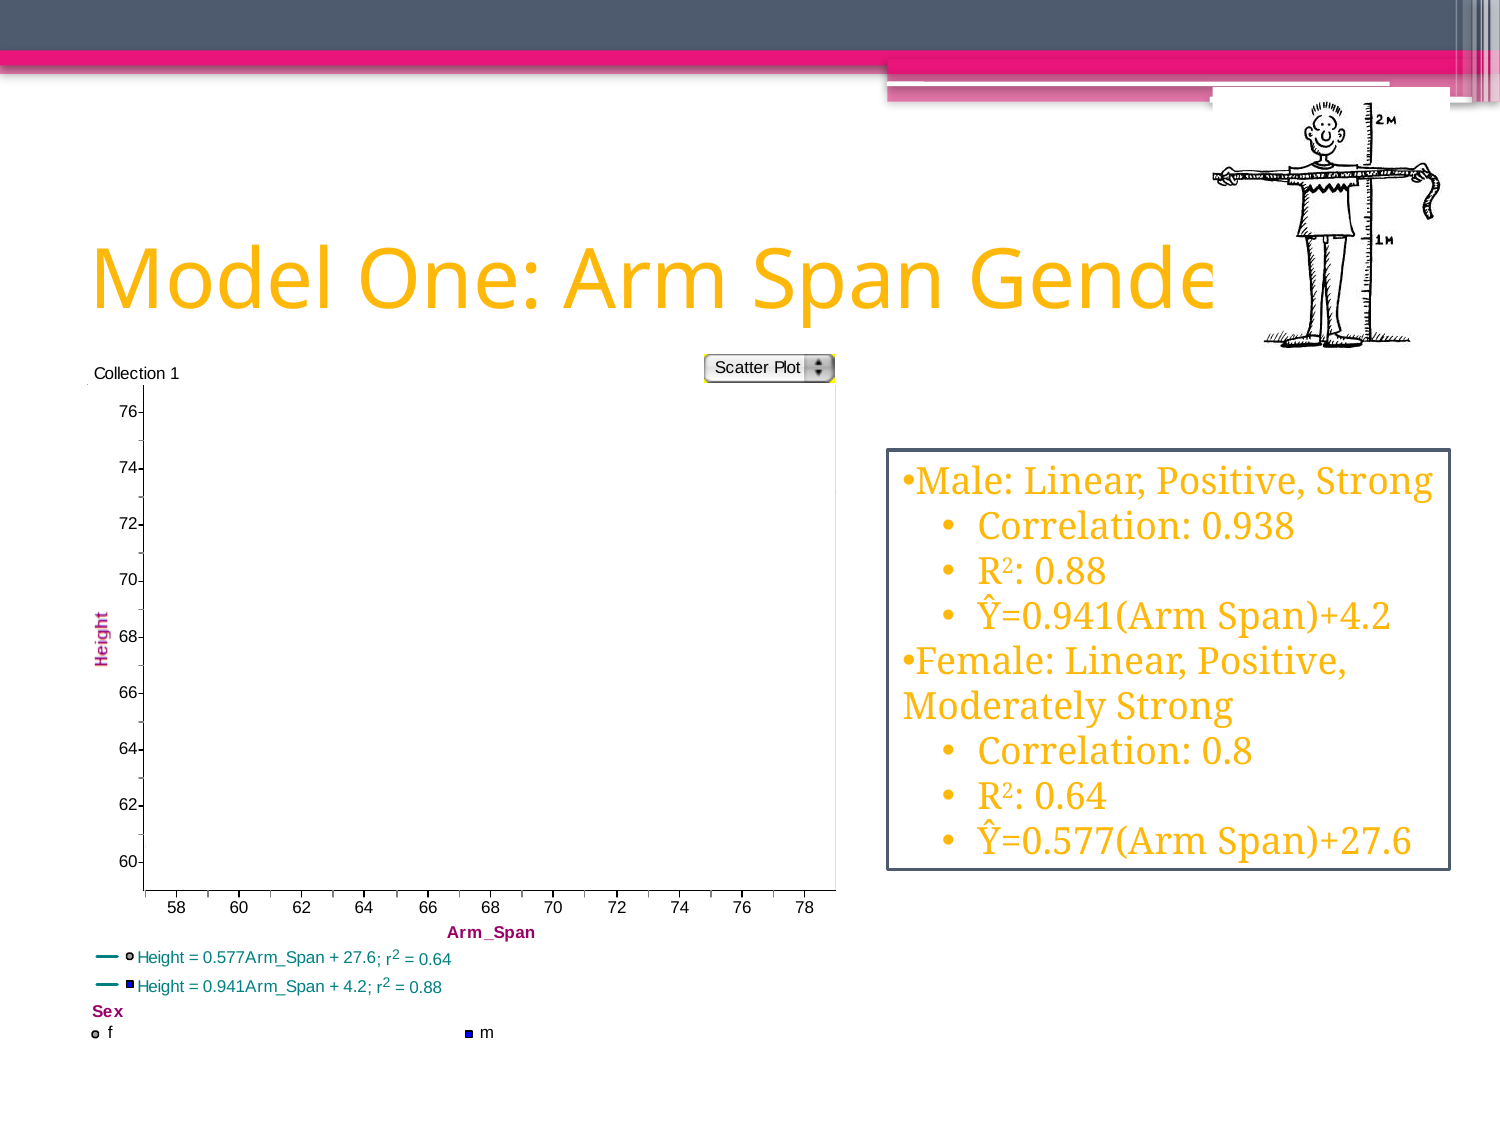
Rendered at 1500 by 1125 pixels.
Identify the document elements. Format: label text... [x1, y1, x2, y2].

picture [1212, 87, 1451, 351]
text_box Male: Linear, Positive, Strong Correlation: 0.938 R2: 0.88 Ŷ=0.941(Arm Span)+4.2 Female: Linear, Positive, Moderately Strong Correlation: 0.8 R2: 0.64 Ŷ=0.577(Arm Span)+27.6 [886, 448, 1451, 871]
title Model One: Arm Span Gender [75, 187, 1425, 363]
picture [87, 349, 838, 1046]
